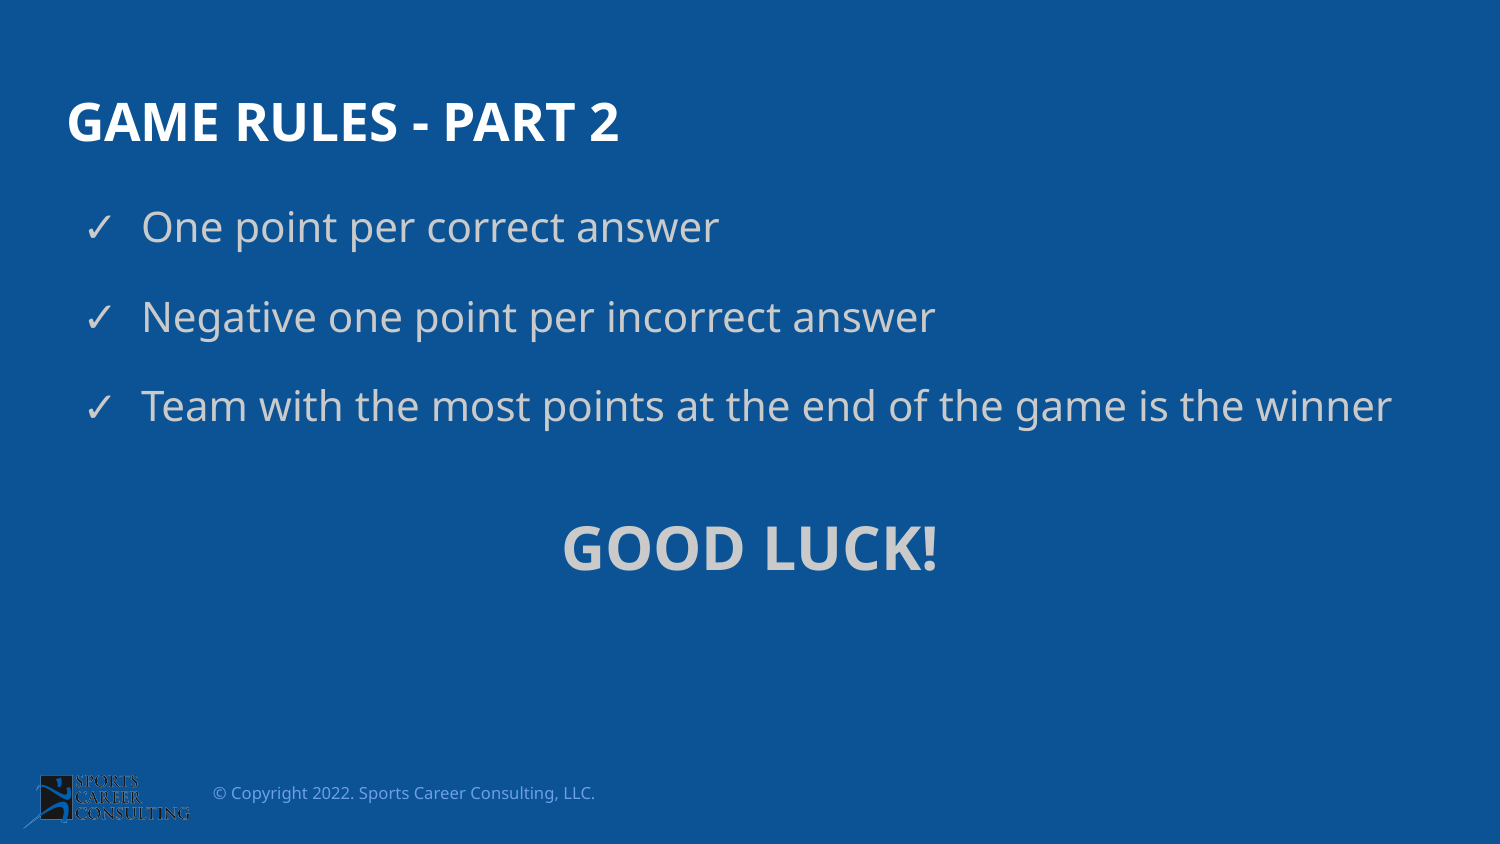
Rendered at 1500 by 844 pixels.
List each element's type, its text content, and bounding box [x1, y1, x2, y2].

text_box © Copyright 2022. Sports Career Consulting, LLC. [197, 767, 1293, 838]
title GAME RULES - PART 2 [51, 72, 1449, 167]
picture [22, 774, 190, 829]
list One point per correct answer Negative one point per incorrect answer Team with the most points at the end of the game is the winner GOOD LUCK! [51, 189, 1449, 750]
